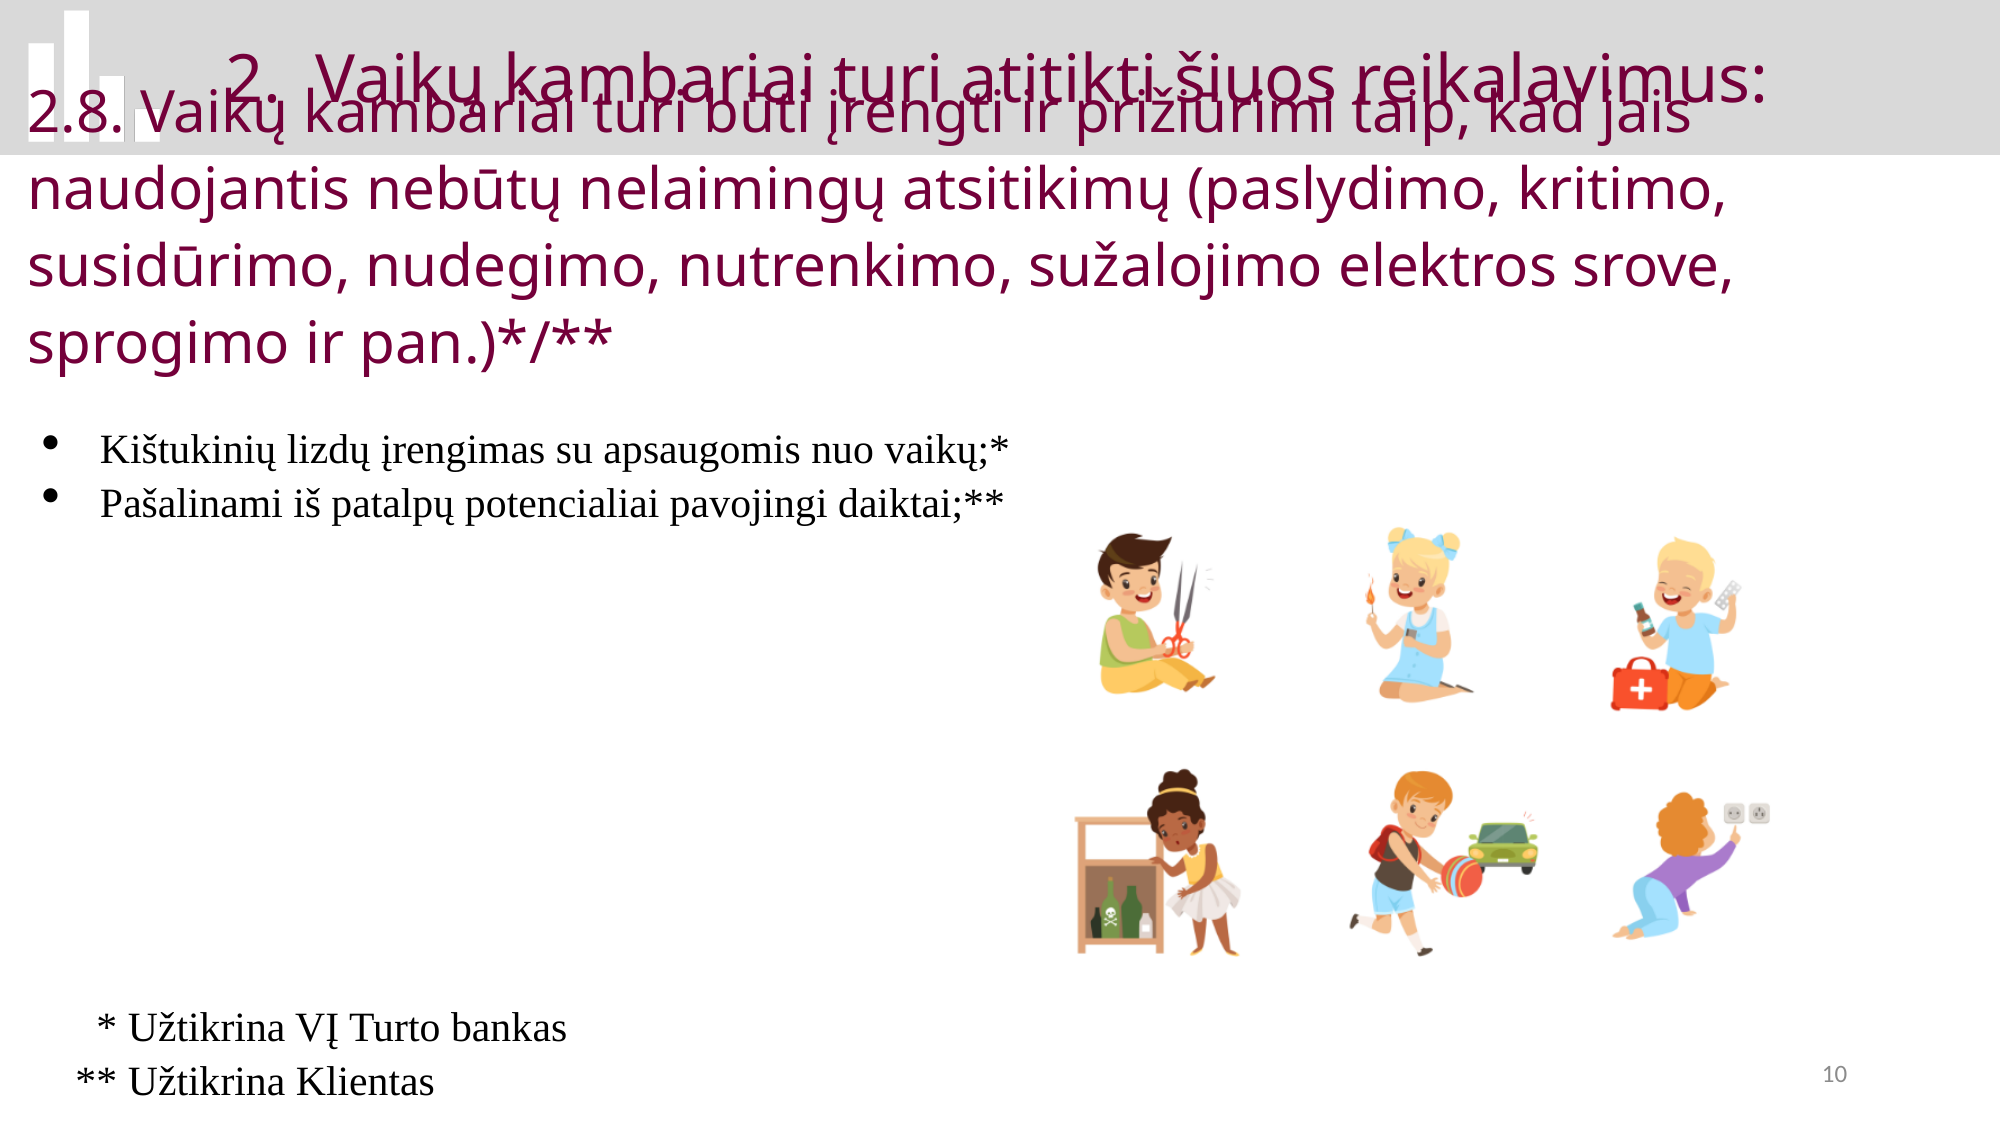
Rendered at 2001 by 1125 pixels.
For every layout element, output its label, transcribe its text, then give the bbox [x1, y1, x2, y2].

text_box 2. Vaikų kambariai turi atitikti šiuos reikalavimus: [210, 11, 1881, 123]
slide_number 10 [1412, 1042, 1863, 1103]
text_box * Užtikrina VĮ Turto bankas ** Užtikrina Klientas [60, 989, 885, 1112]
text_box Kištukinių lizdų įrengimas su apsaugomis nuo vaikų;* Pašalinami iš patalpų potencialiai pavojingi daiktai;** [28, 411, 1114, 534]
text_box 2.8. Vaikų kambariai turi būti įrengti ir prižiūrimi taip, kad jais naudojantis nebūtų nelaimingų atsitikimų (paslydimo, kritimo, susidūrimo, nudegimo, nutrenkimo, sužalojimo elektros srove, sprogimo ir pan.)*/** [12, 201, 1988, 383]
text_box [0, 0, 2000, 155]
picture [1045, 482, 1815, 975]
picture [28, 10, 160, 142]
